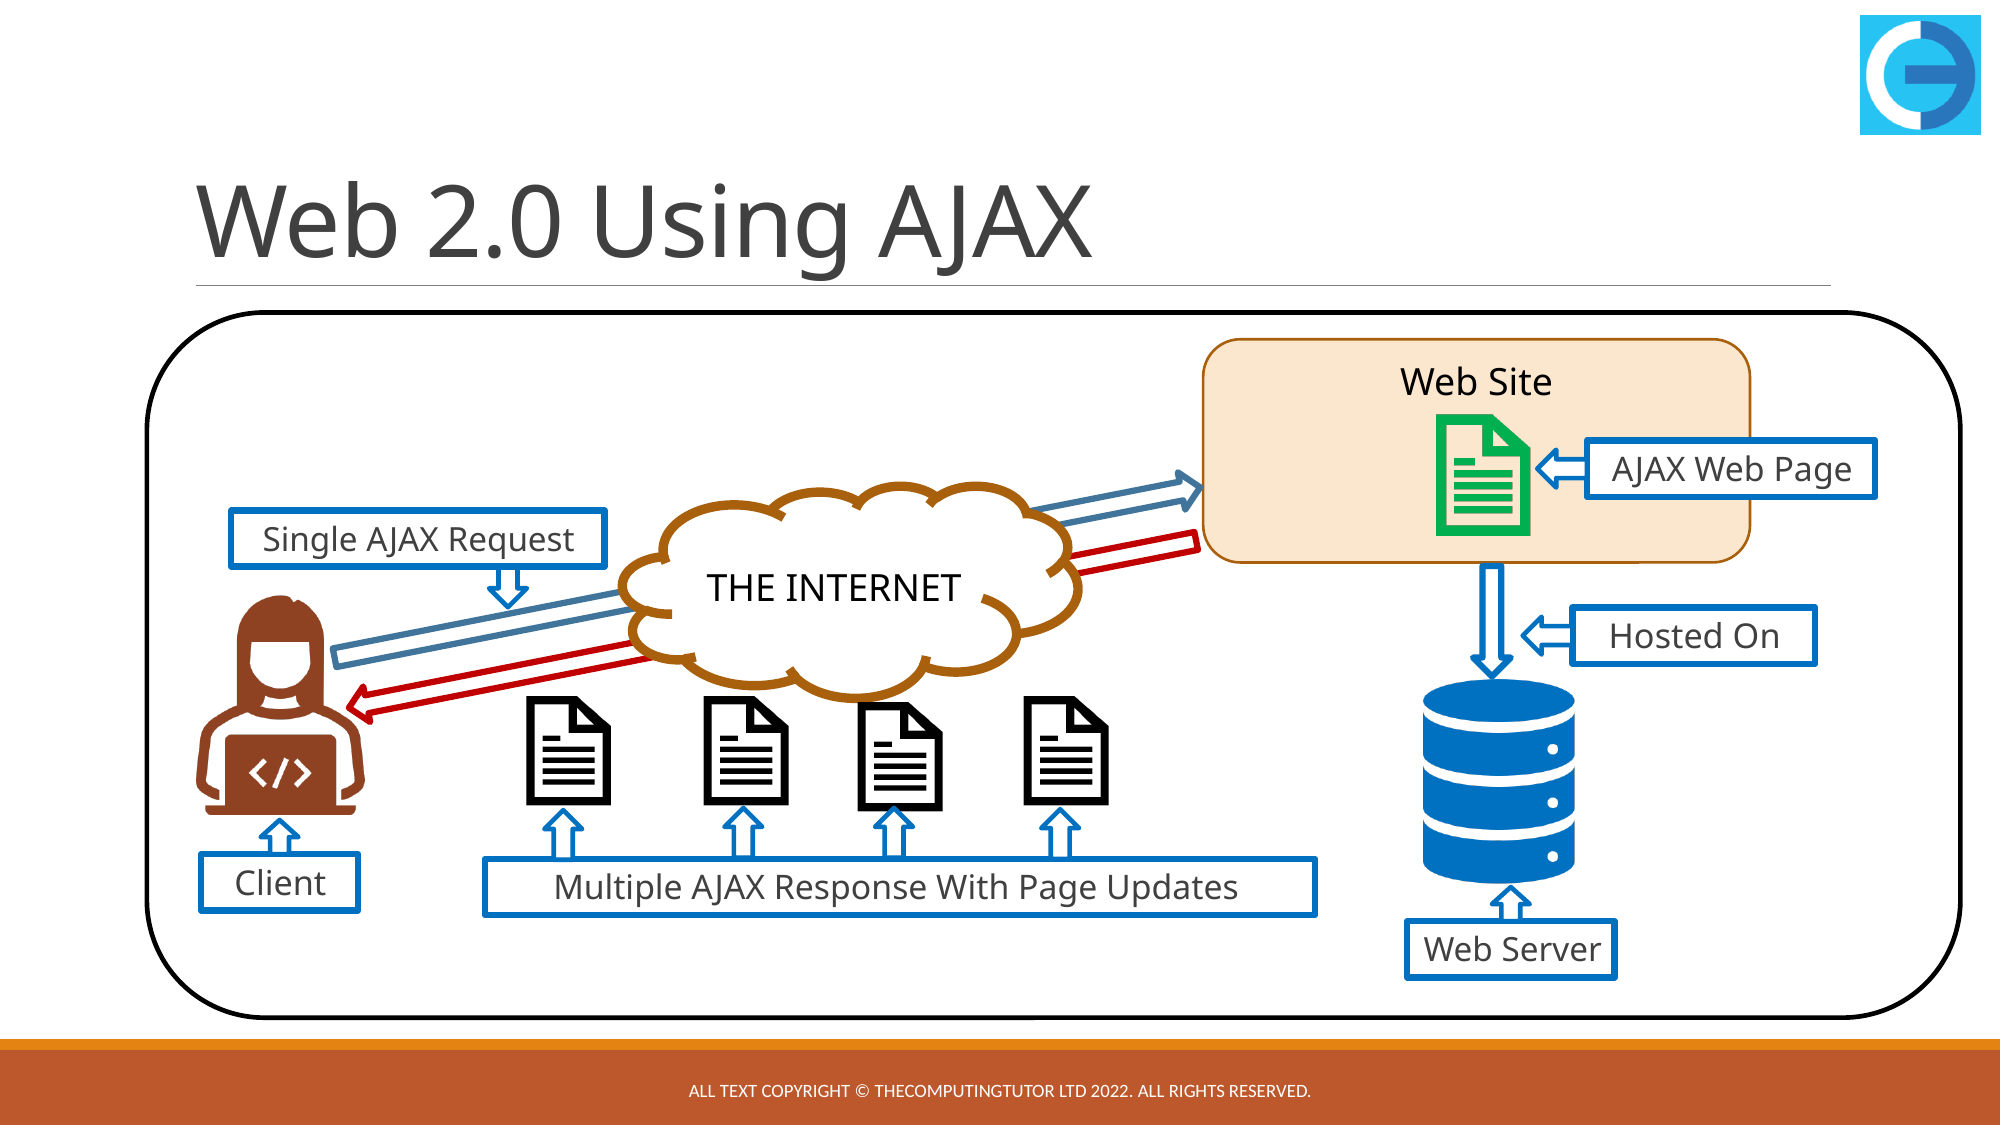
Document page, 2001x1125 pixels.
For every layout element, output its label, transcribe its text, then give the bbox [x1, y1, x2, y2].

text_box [1536, 439, 1876, 498]
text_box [200, 819, 359, 912]
picture [503, 684, 635, 817]
picture [1369, 652, 1628, 911]
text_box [1522, 606, 1816, 665]
text_box [145, 311, 1962, 1019]
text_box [484, 809, 1316, 916]
footer All text copyright © TheComputingTutor Ltd 2022. All rights Reserved. [604, 1059, 1396, 1120]
title Web 2.0 Using AJAX [180, 47, 1830, 285]
picture [1410, 402, 1555, 547]
picture [680, 684, 812, 817]
picture [155, 572, 404, 821]
picture [1860, 15, 1981, 135]
picture [834, 690, 966, 822]
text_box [230, 509, 606, 608]
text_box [1406, 886, 1616, 979]
picture [1000, 684, 1132, 817]
